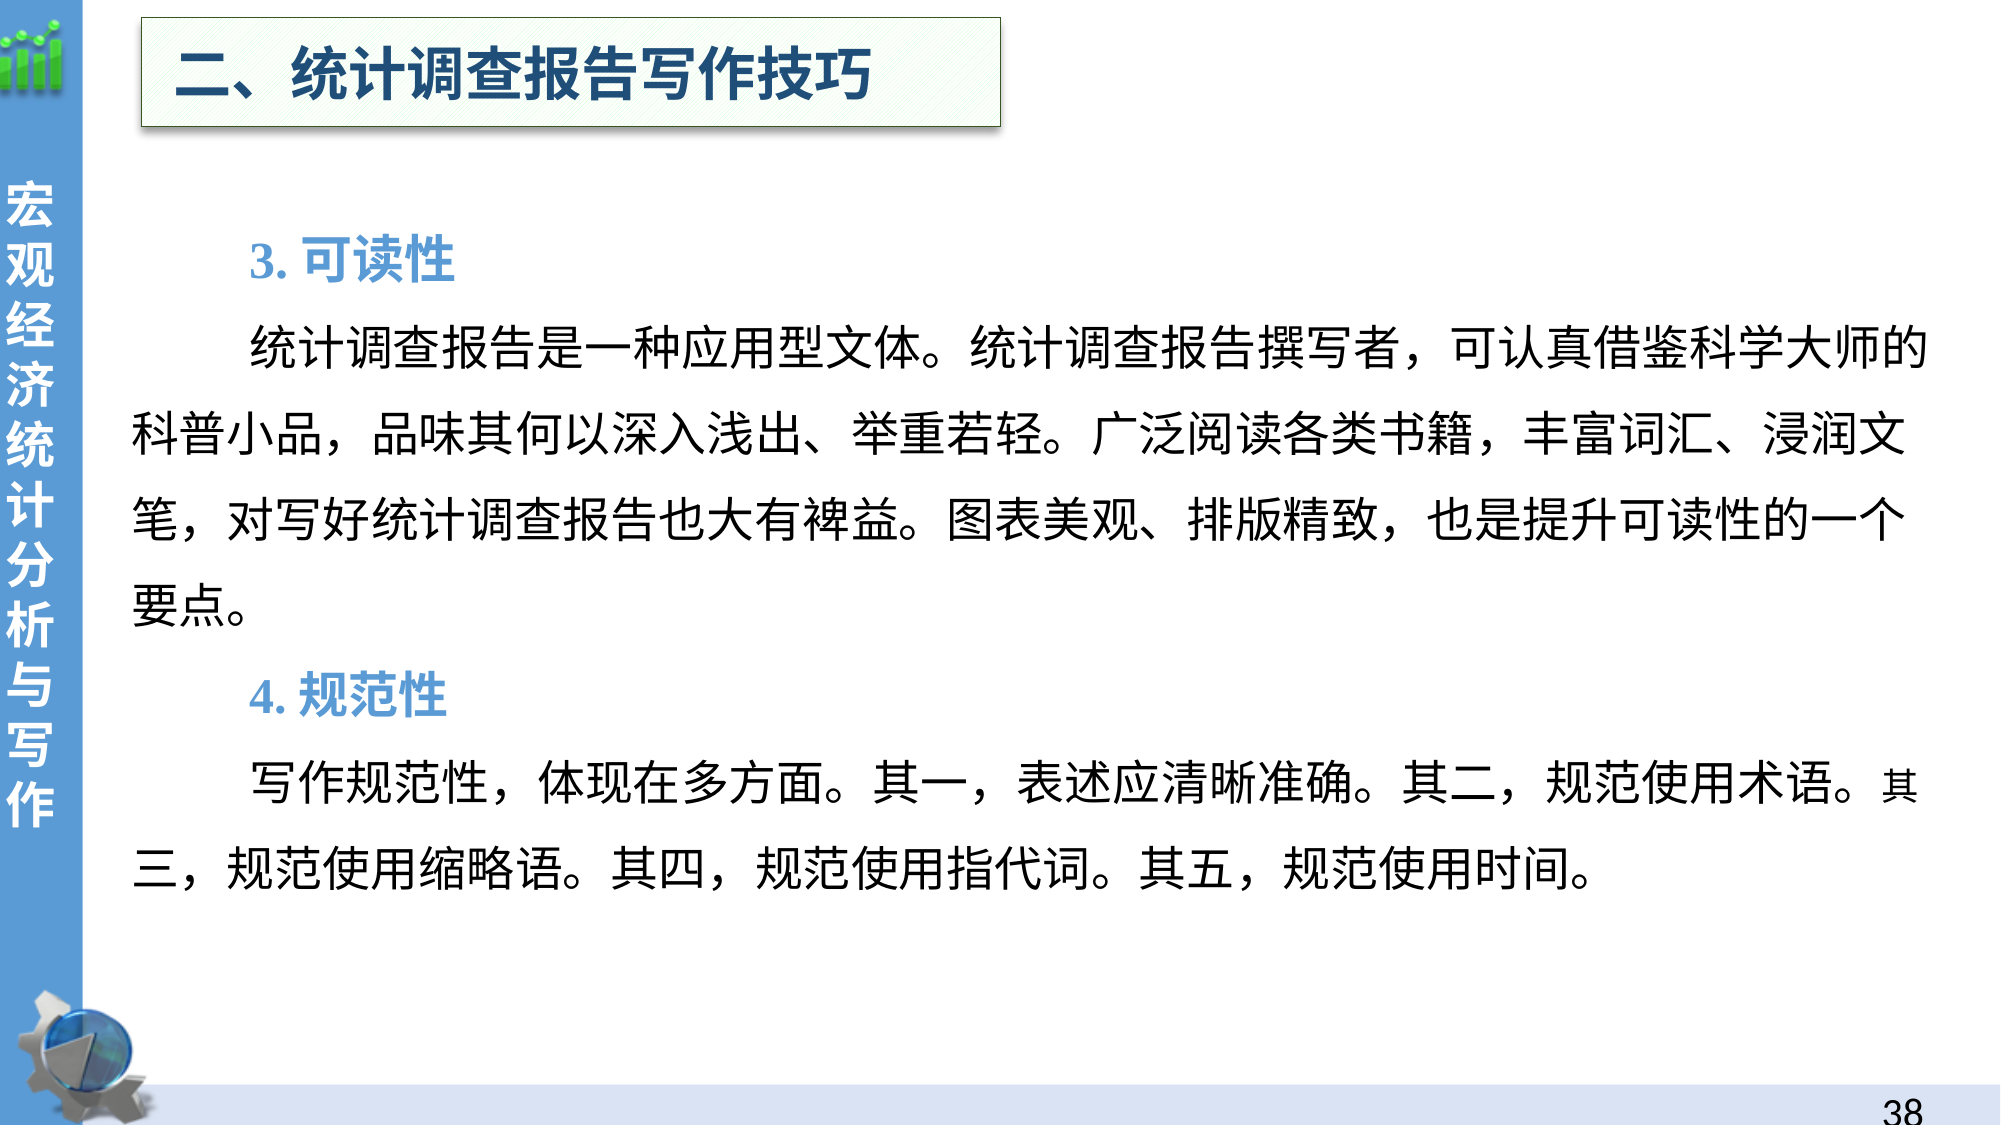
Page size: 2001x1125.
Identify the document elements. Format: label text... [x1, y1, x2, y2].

text_box 3.可读性 统计调查报告是一种应用型文体。统计调查报告撰写者，可认真借鉴科学大师的科普小品，品味其何以深入浅出、举重若轻。广泛阅读各类书籍，丰富词汇、浸润文笔，对写好统计调查报告也大有裨益。图表美观、排版精致，也是提升可读性的一个要点。 4.规范性 写作规范性，体现在多方面。其一，表述应清晰准确。其二，规范使用术语。其三，规范使用缩略语。其四，规范使用指代词。其五，规范使用时间。 [116, 187, 1957, 1125]
picture [0, 0, 2001, 1125]
text_box 37 [1786, 1085, 1940, 1125]
text_box 二、统计调查报告写作技巧 [141, 17, 1000, 127]
